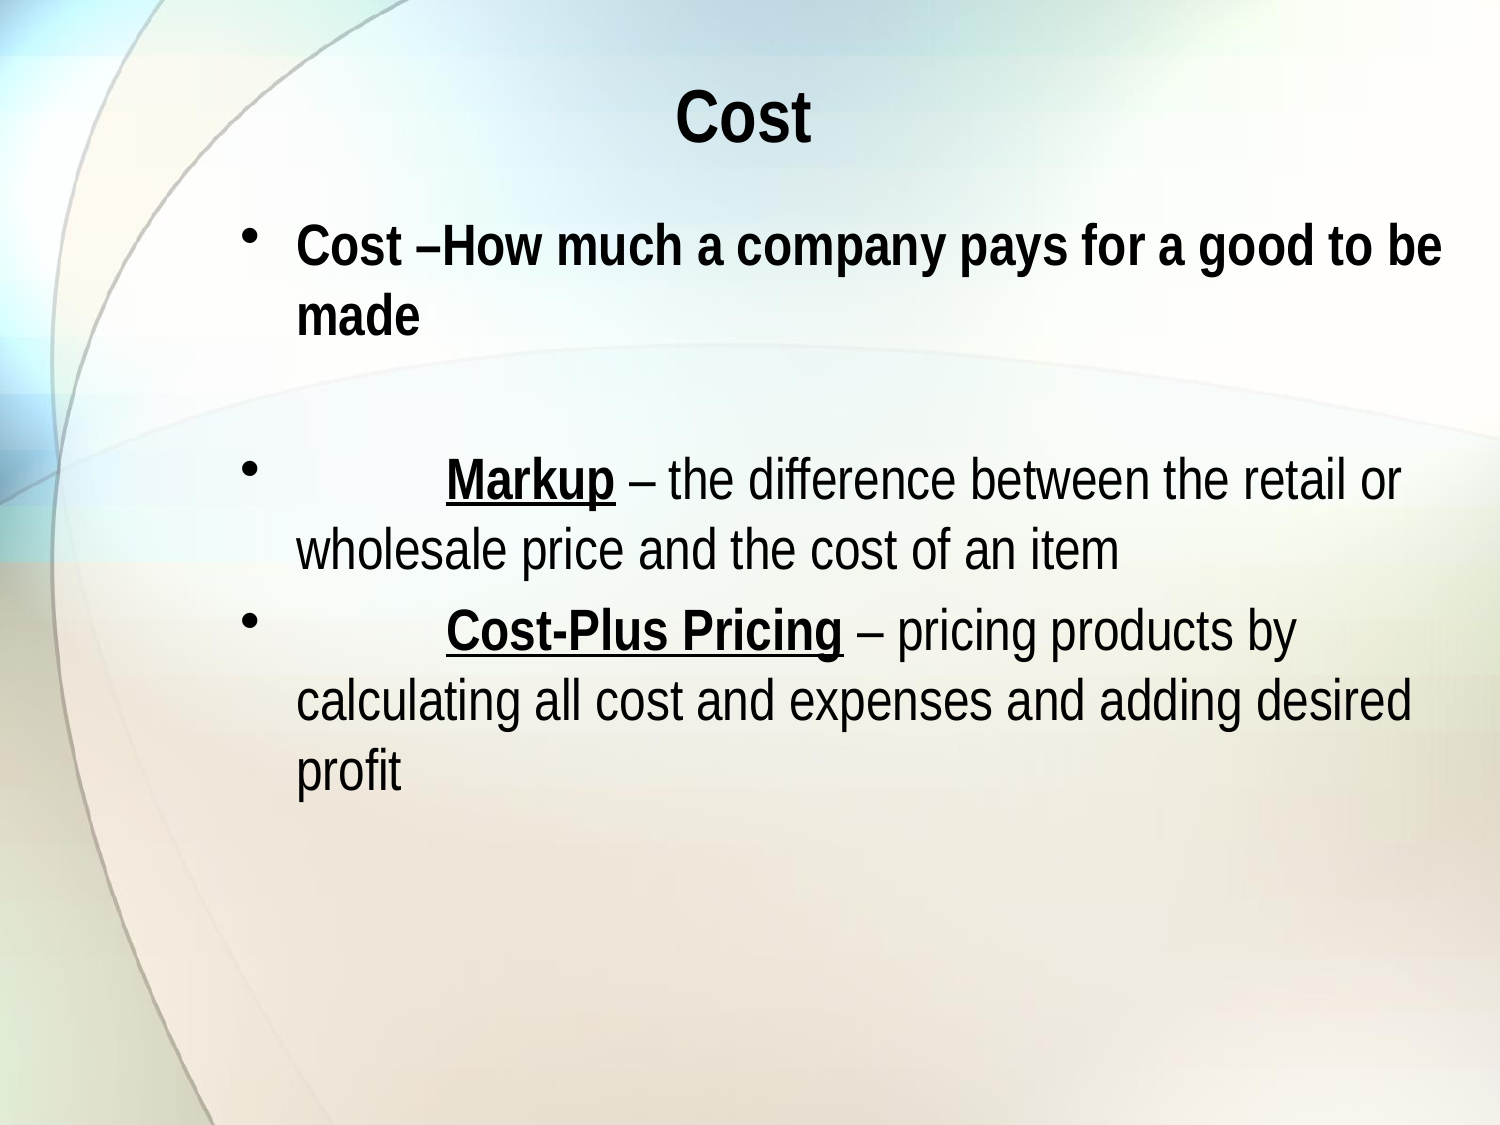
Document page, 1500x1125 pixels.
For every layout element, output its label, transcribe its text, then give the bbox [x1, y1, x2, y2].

picture [0, 0, 1500, 1125]
list Cost –How much a company pays for a good to be made Markup – the difference between the retail or wholesale price and the cost of an item Cost-Plus Pricing – pricing products by calculating all cost and expenses and adding desired profit [224, 199, 1463, 1026]
title Cost [24, 49, 1463, 176]
